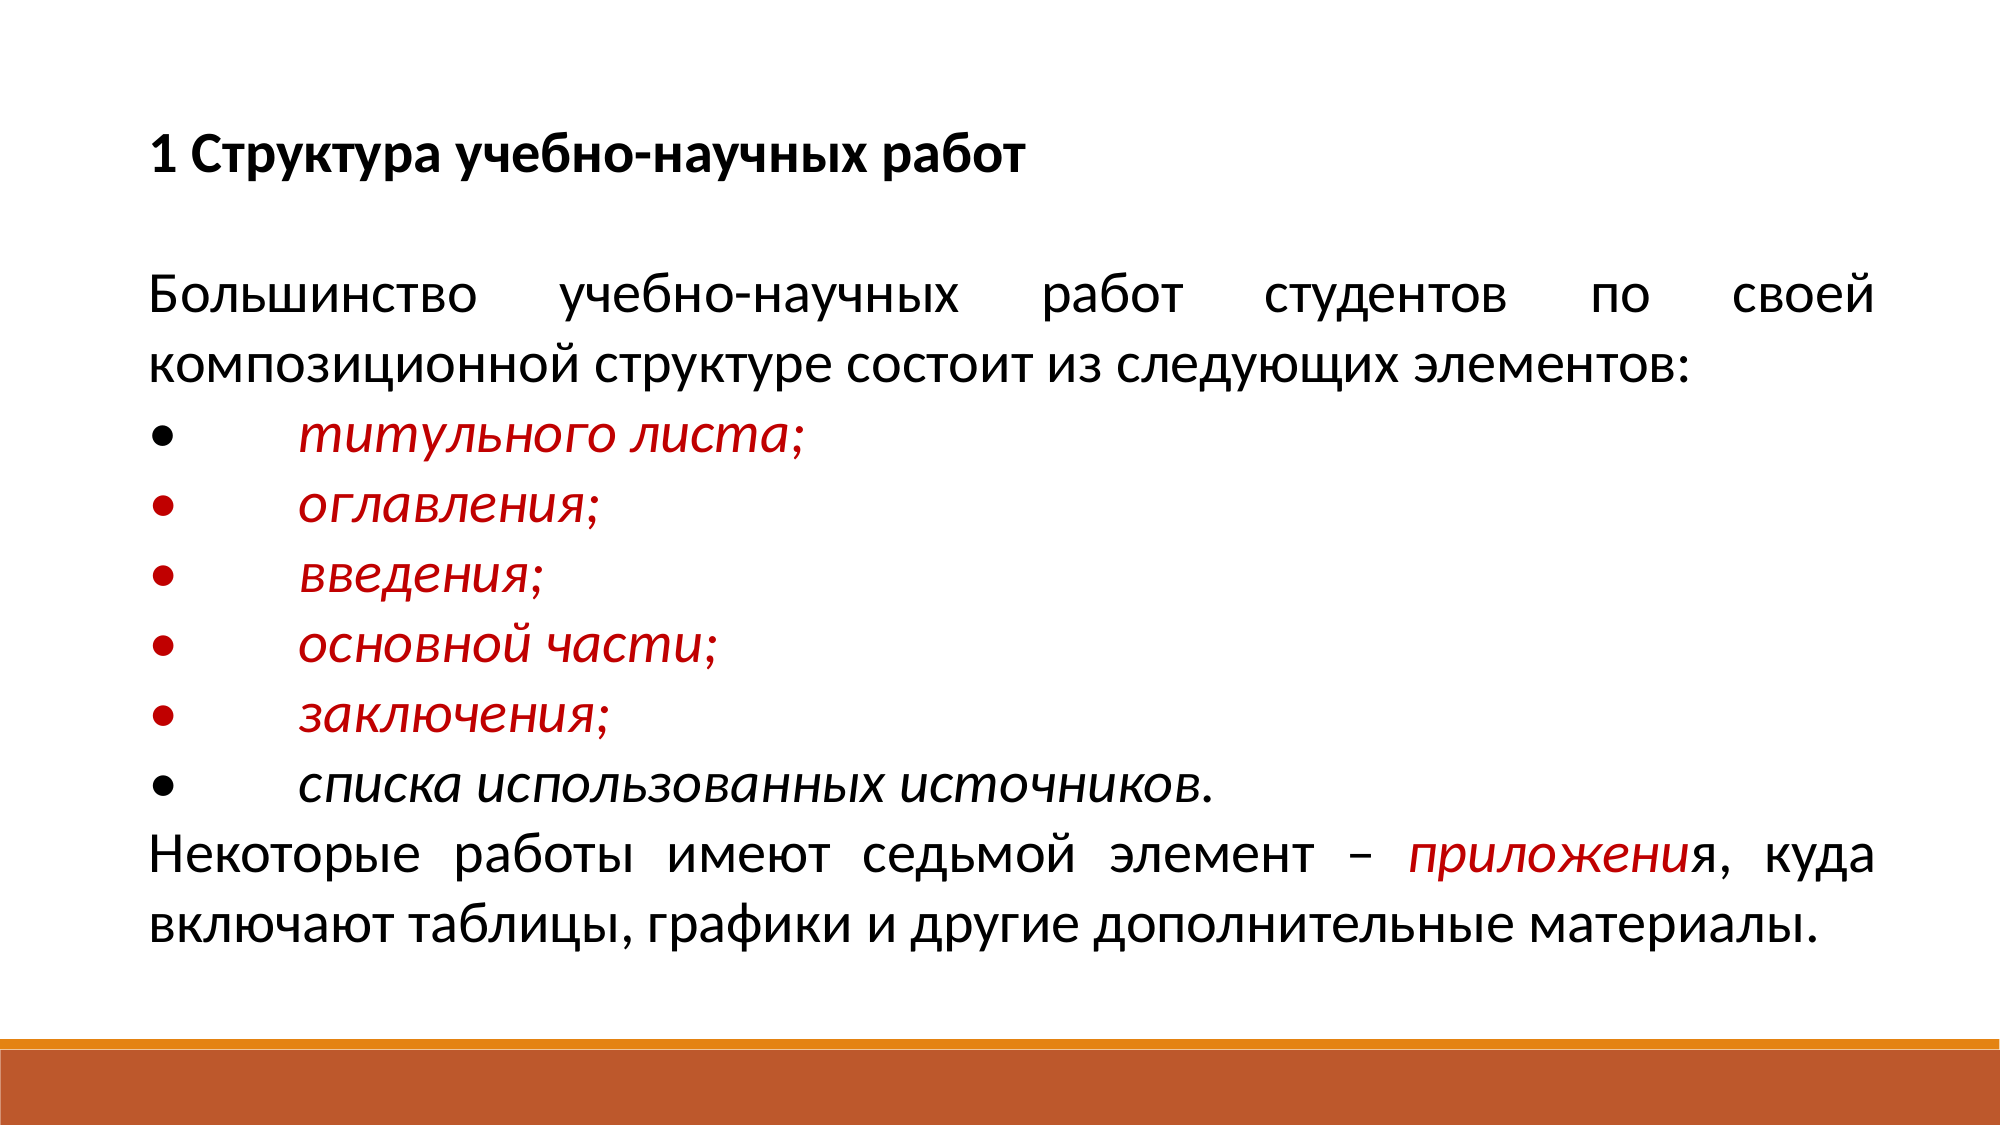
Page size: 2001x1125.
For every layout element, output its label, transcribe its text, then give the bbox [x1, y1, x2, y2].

text_box 1 Структура учебно-научных работ Большинство учебно-научных работ студентов по своей композиционной структуре состоит из следующих элементов: • титульного листа; • оглавления; • введения; • основной части; • заключения; • списка использованных источников. Некоторые работы имеют седьмой элемент – приложения, куда включают таблицы, графики и другие дополнительные материалы. [134, 107, 1891, 962]
